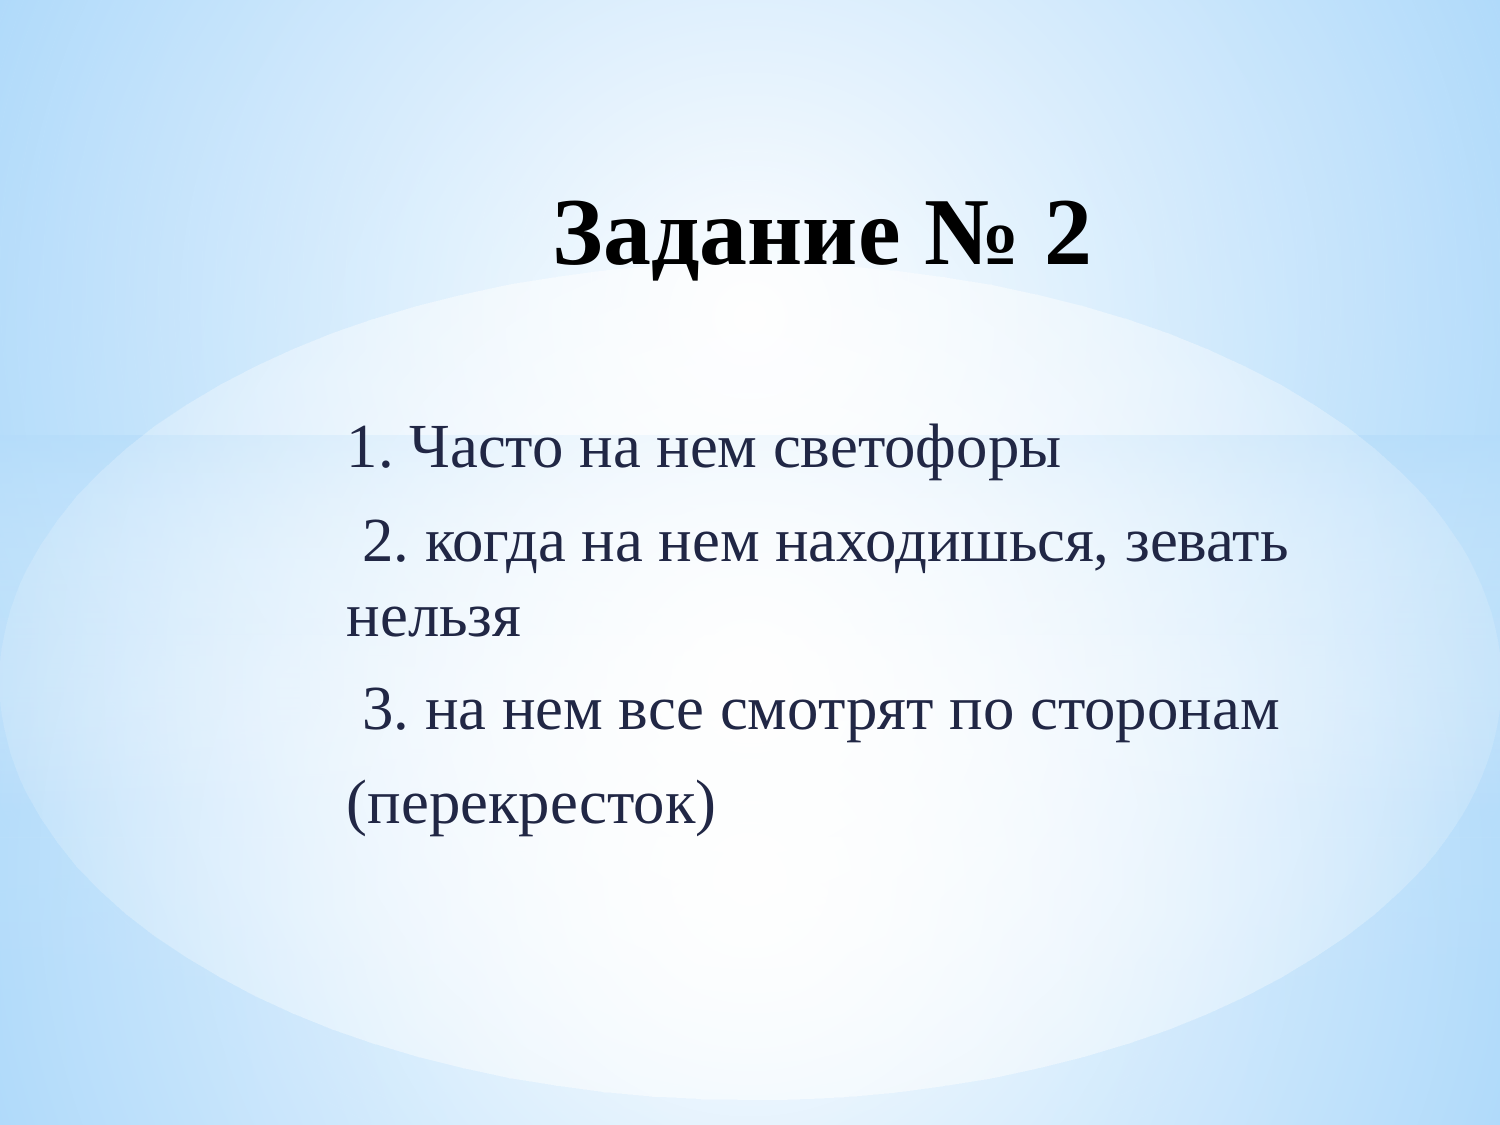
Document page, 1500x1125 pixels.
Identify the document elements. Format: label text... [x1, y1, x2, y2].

title Задание № 2 [333, 149, 1313, 291]
list 1. Часто на нем светофоры 2. когда на нем находишься, зевать нельзя 3. на нем все смотрят по сторонам (перекресток) [331, 397, 1312, 893]
